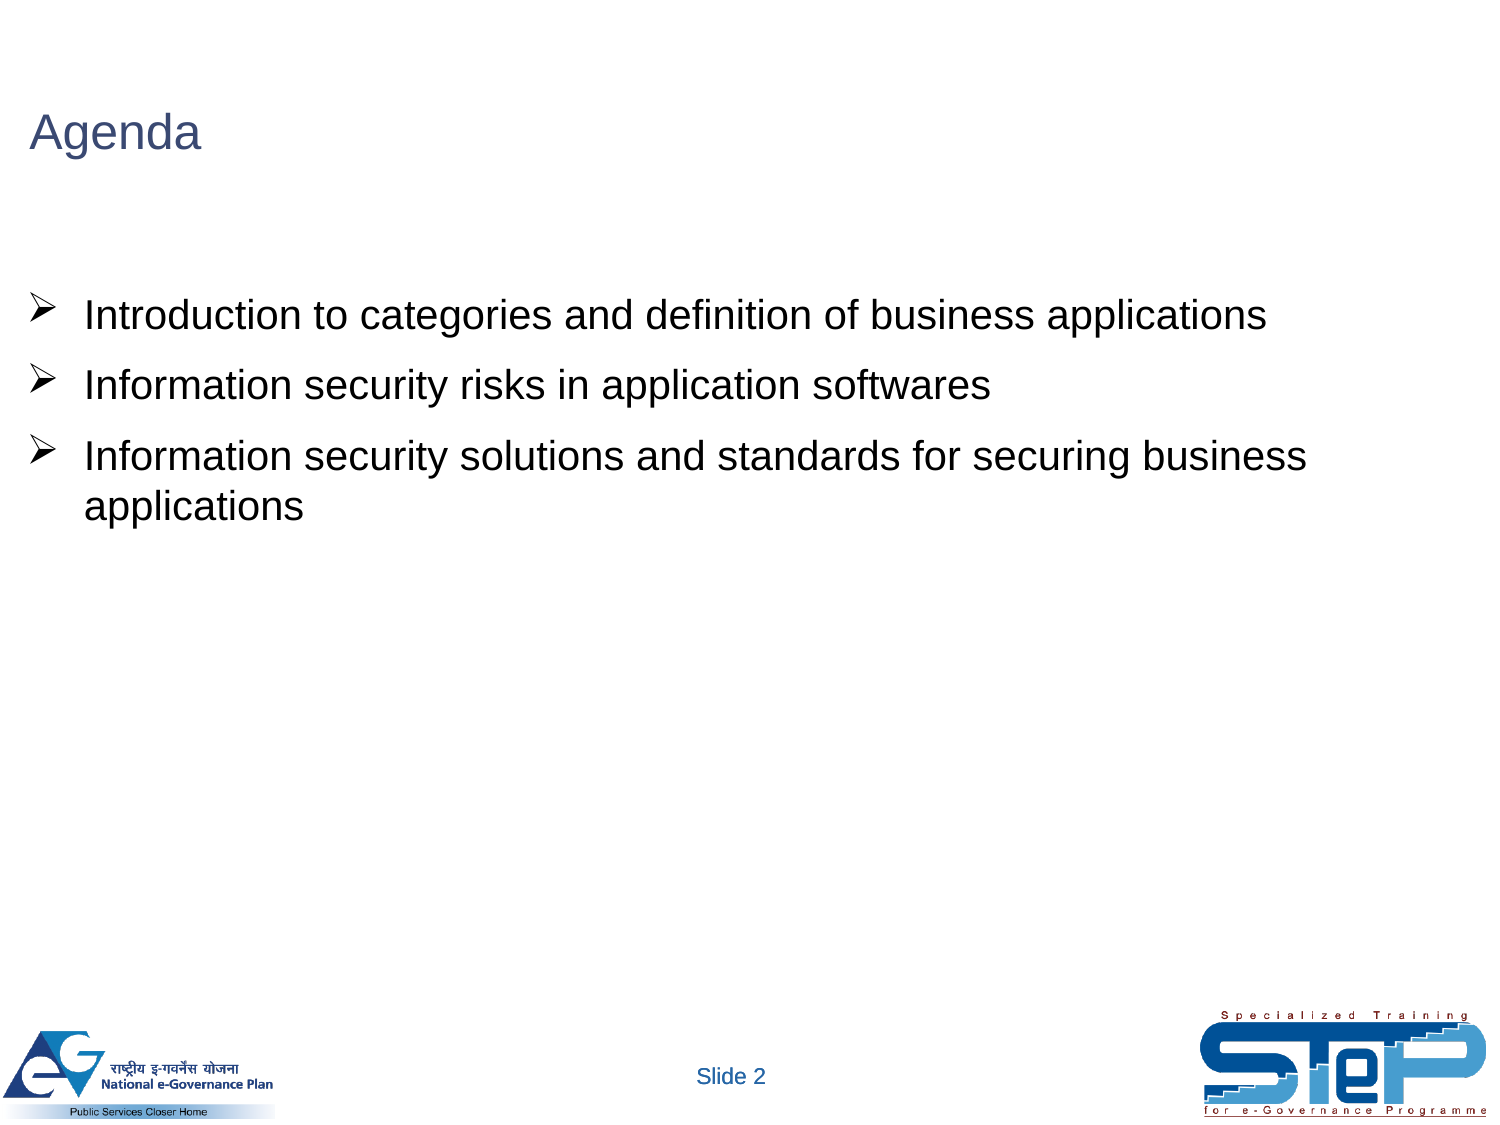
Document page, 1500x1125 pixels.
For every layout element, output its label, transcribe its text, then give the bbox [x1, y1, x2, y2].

picture [1200, 1011, 1486, 1117]
subtitle Introduction to categories and definition of business applications Information security risks in application softwares Information security solutions and standards for securing business applications [26, 287, 1471, 1000]
picture [2, 1031, 275, 1119]
title Agenda [29, 99, 1471, 235]
